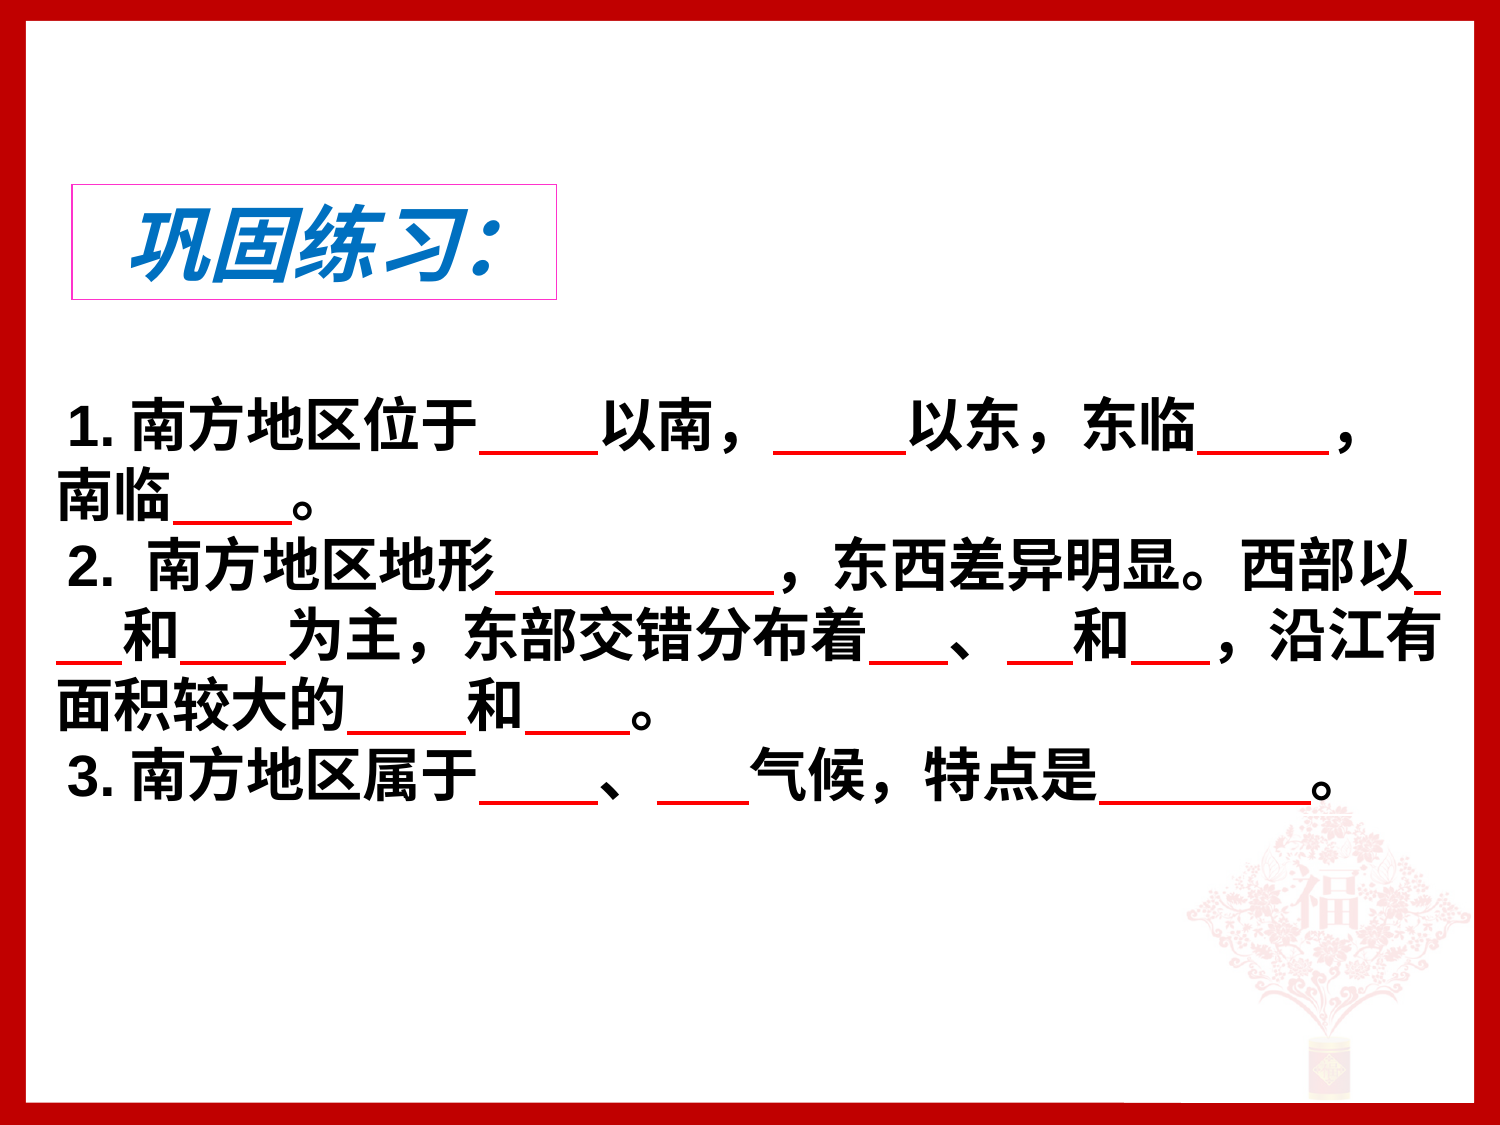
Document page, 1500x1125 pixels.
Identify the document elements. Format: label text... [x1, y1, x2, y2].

text_box 巩固练习： [71, 184, 557, 300]
text_box 1.南方地区位于 以南， 以东，东临 ，南临 。 2. 南方地区地形 ，东西差异明显。西部以 和 为主，东部交错分布着 、 和 ，沿江有面积较大的 和 。 3.南方地区属于 、 气候，特点是 。 [41, 380, 1459, 816]
